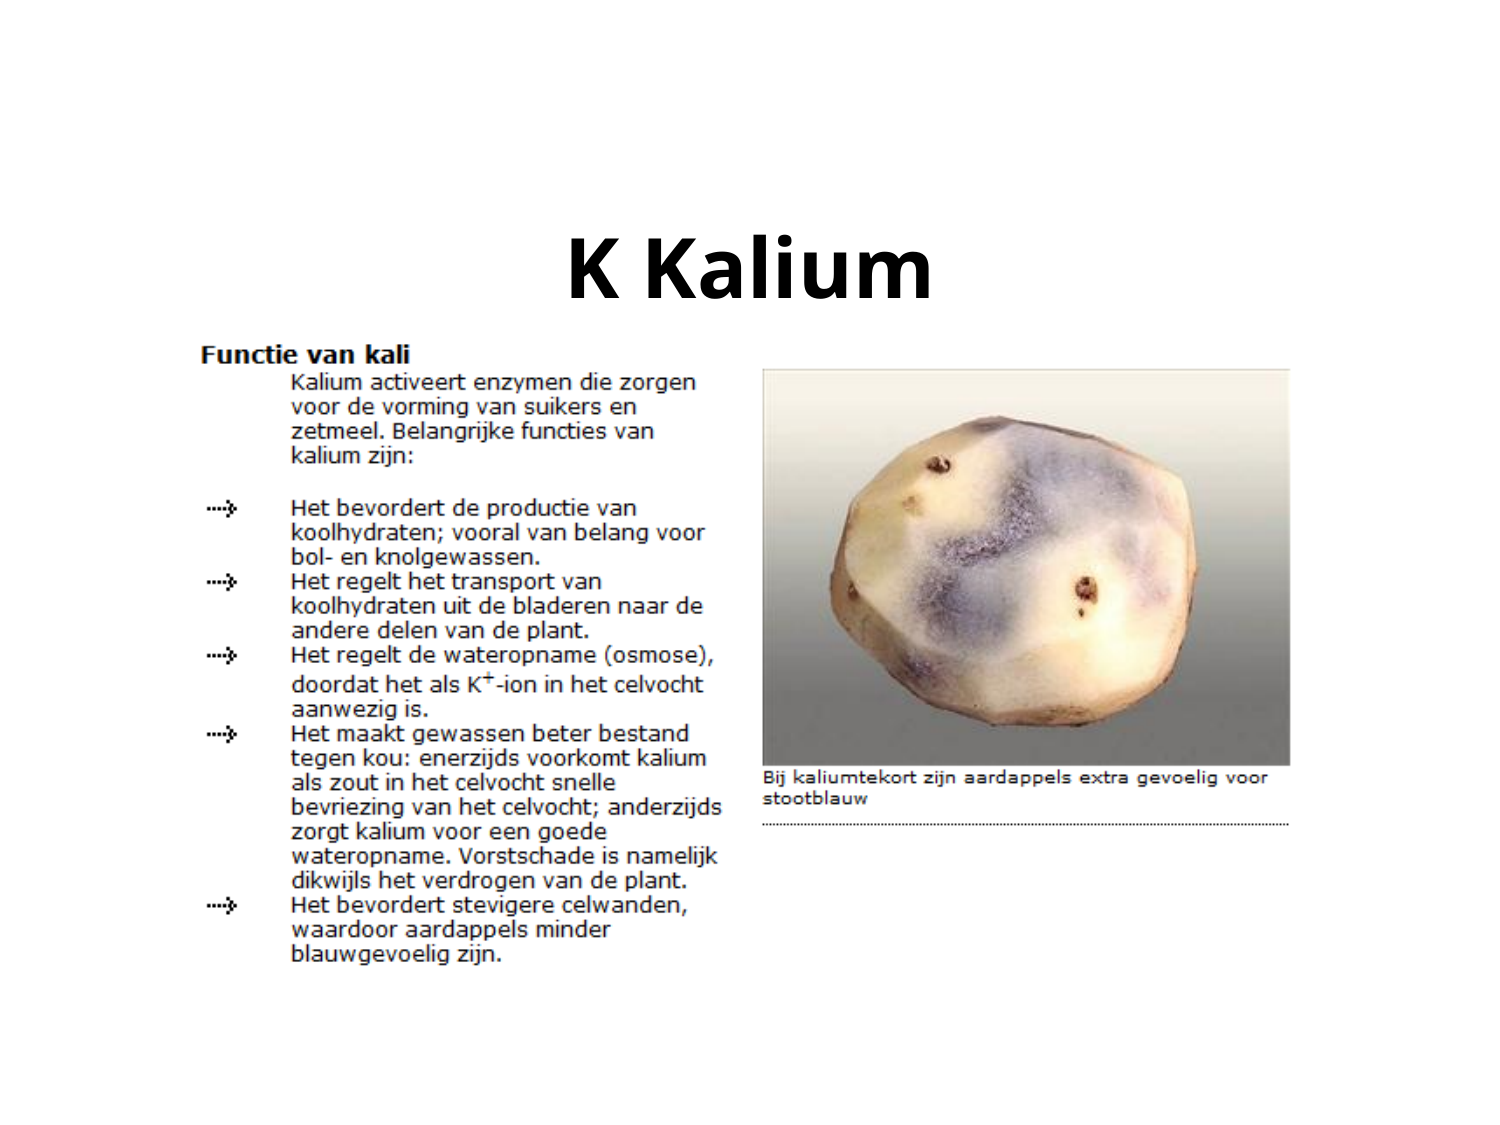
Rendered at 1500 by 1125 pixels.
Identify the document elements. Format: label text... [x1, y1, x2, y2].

title K Kalium [283, 184, 1217, 327]
picture [182, 328, 1308, 976]
